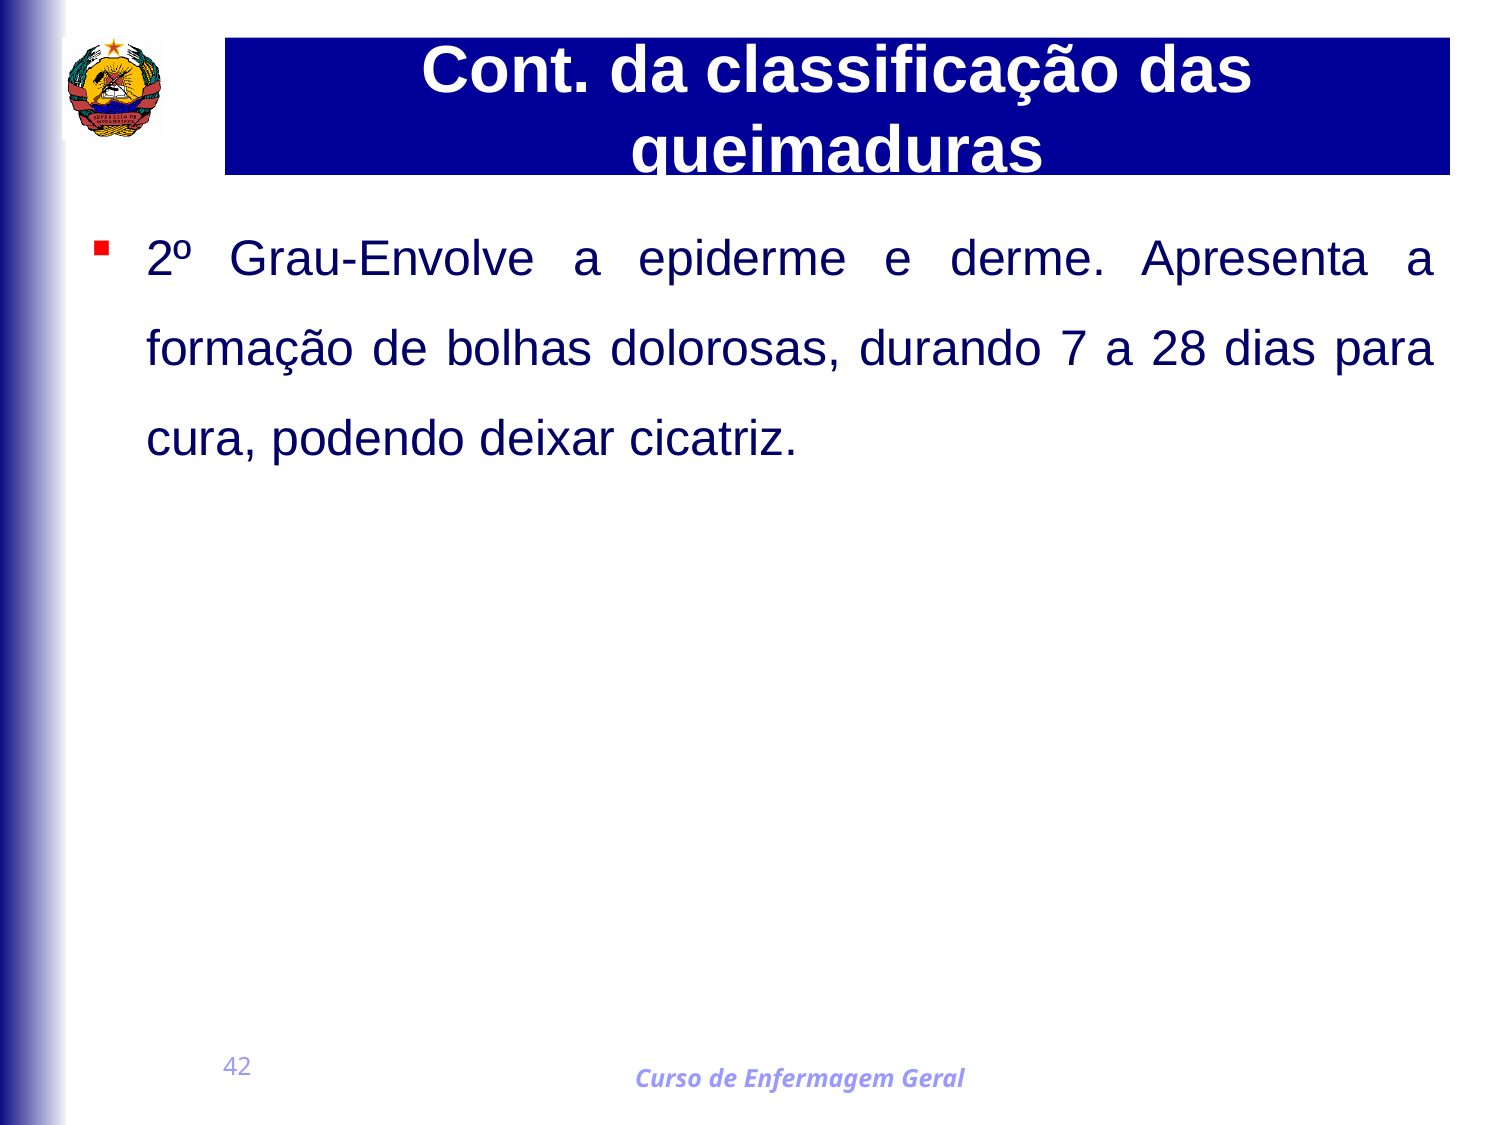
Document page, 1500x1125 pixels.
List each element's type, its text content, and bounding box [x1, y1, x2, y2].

title Cont. da classificação das queimaduras [224, 37, 1451, 176]
list 2º Grau-Envolve a epiderme e derme. Apresenta a formação de bolhas dolorosas, durando 7 a 28 dias para cura, podendo deixar cicatriz. [74, 187, 1451, 1013]
footer Curso de Enfermagem Geral [499, 1049, 1101, 1101]
slide_number 42 [62, 1037, 413, 1098]
